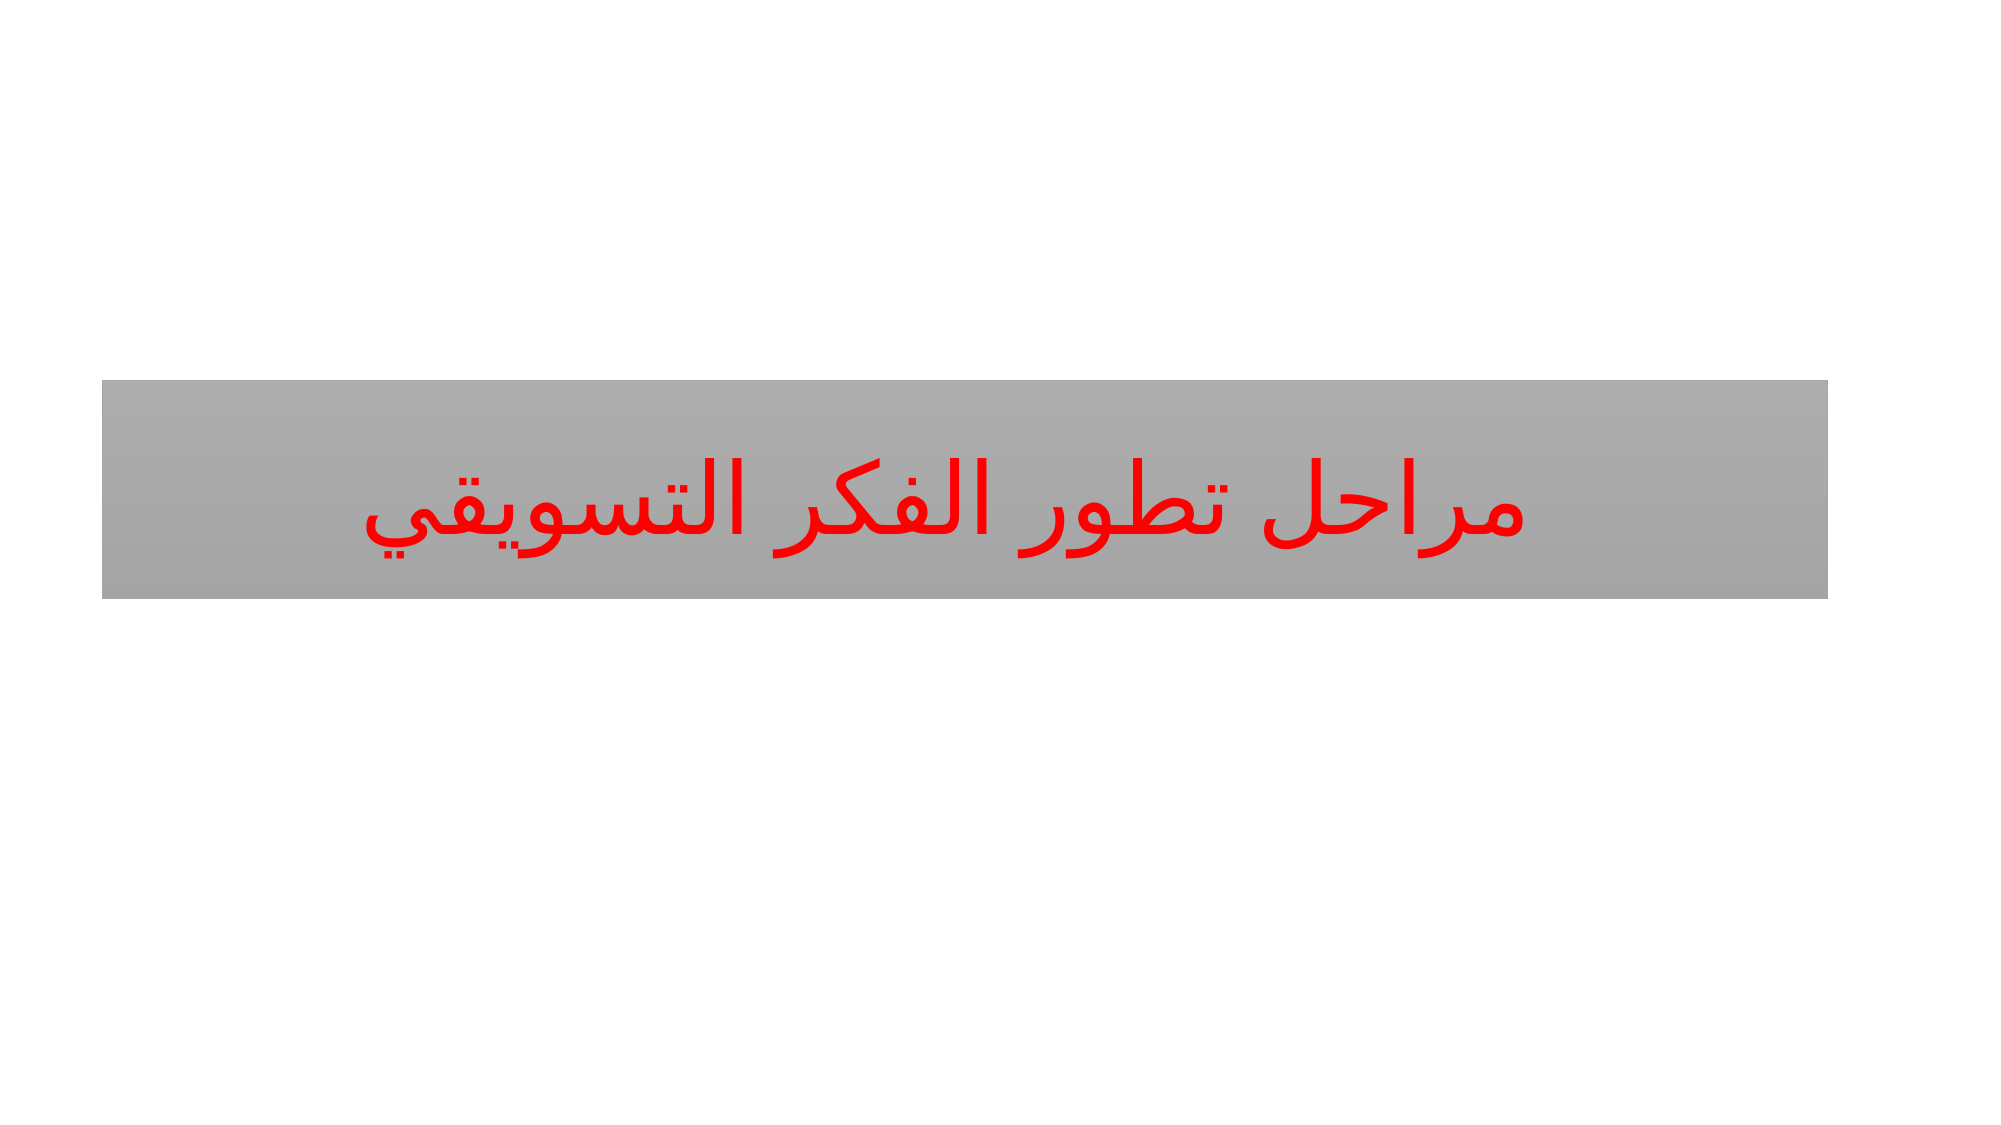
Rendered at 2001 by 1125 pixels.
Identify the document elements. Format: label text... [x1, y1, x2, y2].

title مراحل تطور الفكر التسويقي [102, 380, 1828, 599]
